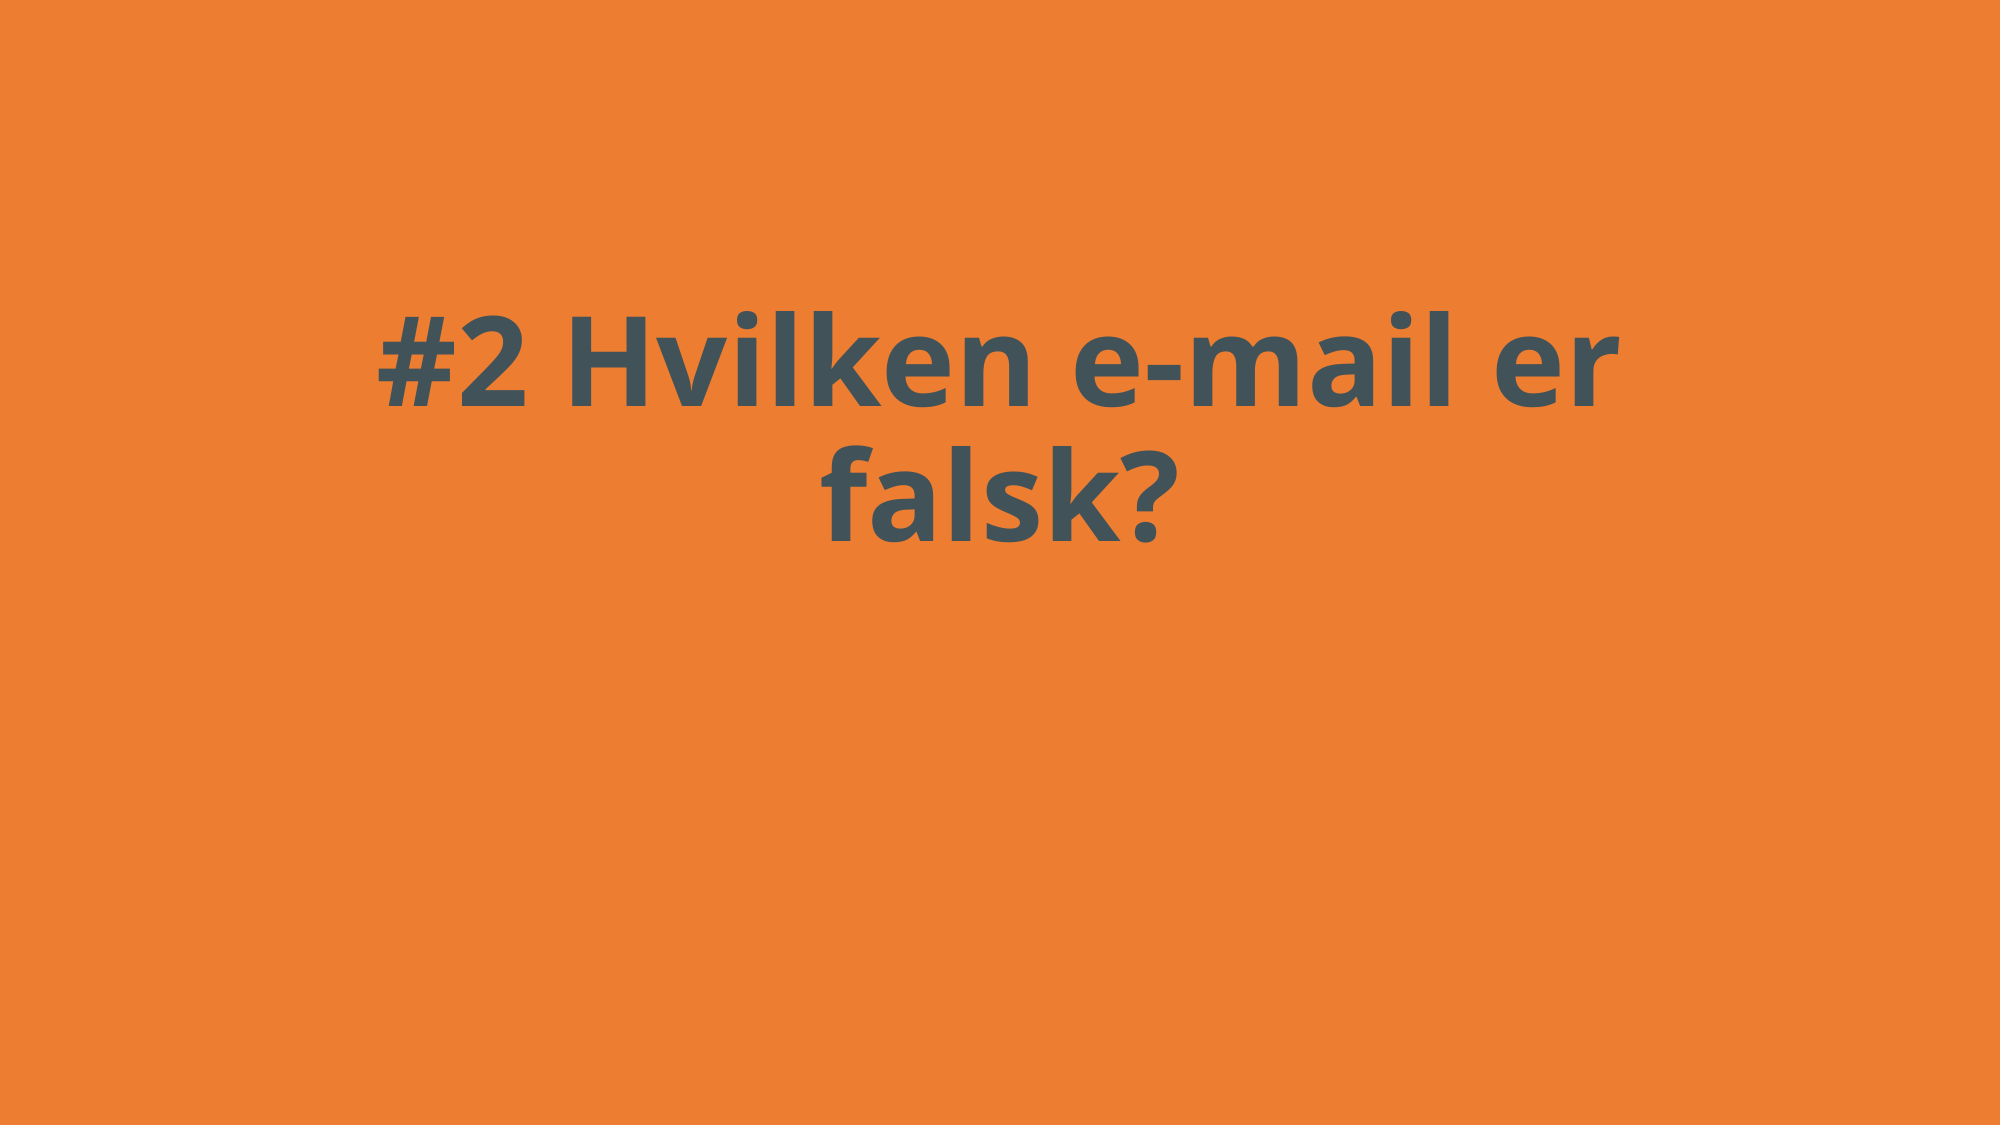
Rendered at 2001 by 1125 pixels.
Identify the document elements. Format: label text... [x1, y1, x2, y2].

title #2 Hvilken e-mail er falsk? [249, 184, 1750, 576]
